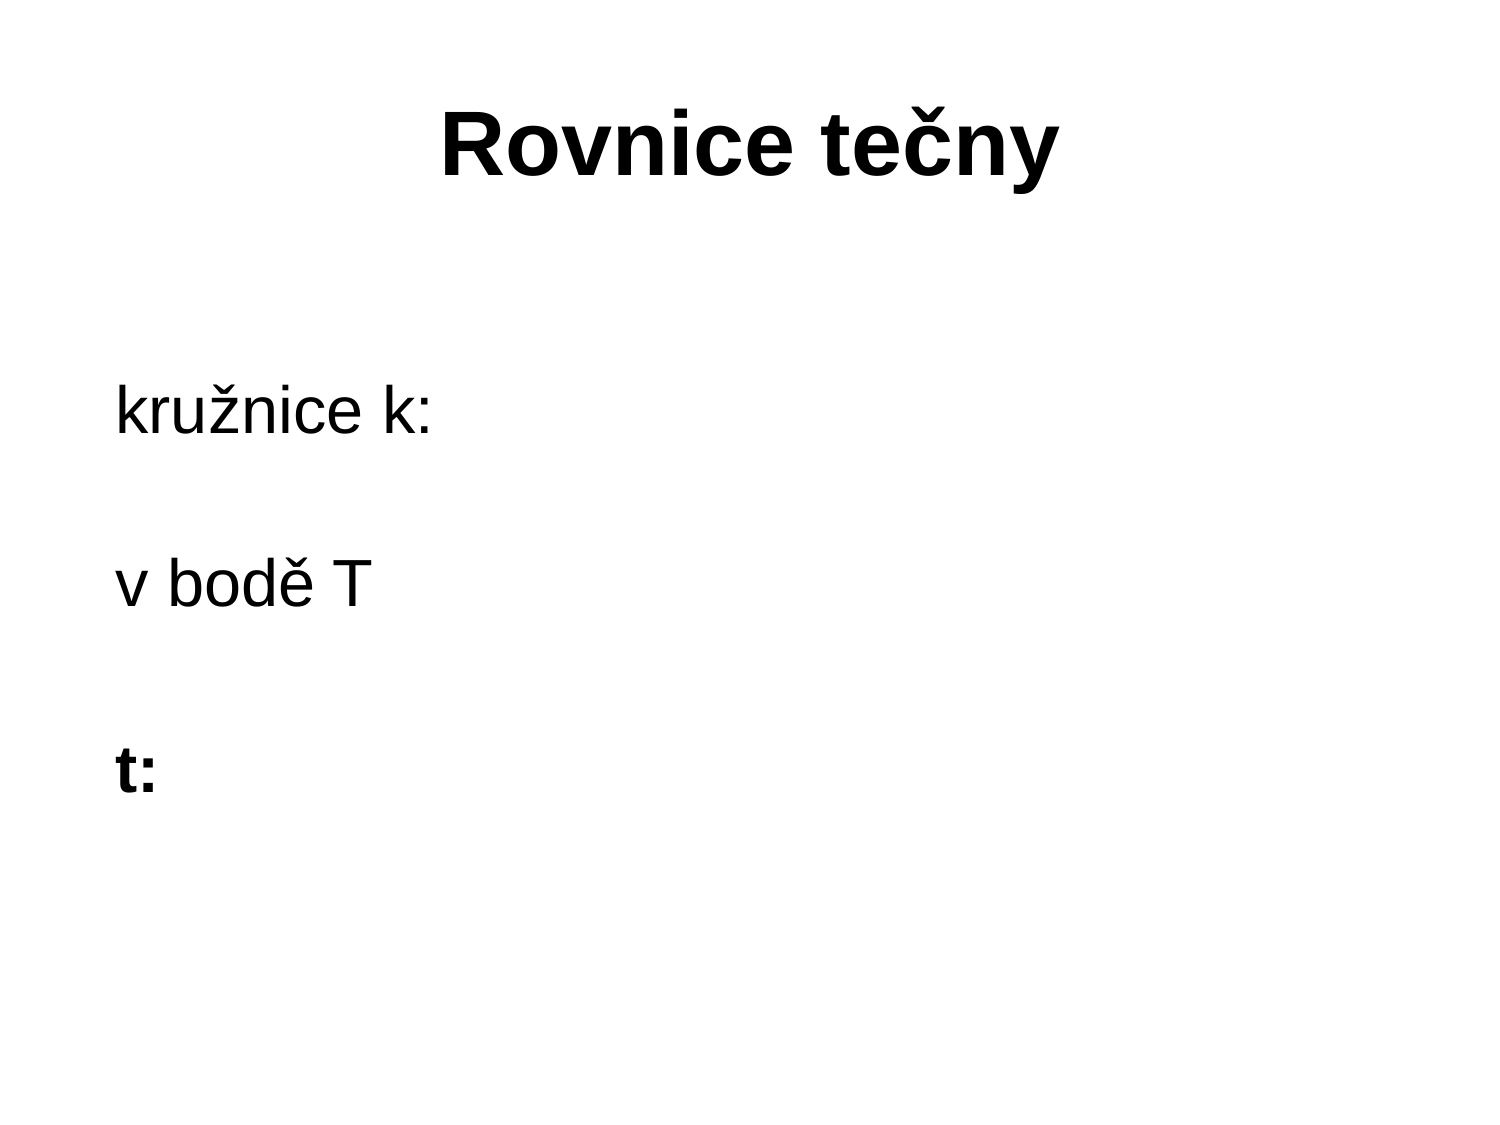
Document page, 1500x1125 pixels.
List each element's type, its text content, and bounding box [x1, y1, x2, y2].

title Rovnice tečny [75, 45, 1425, 233]
